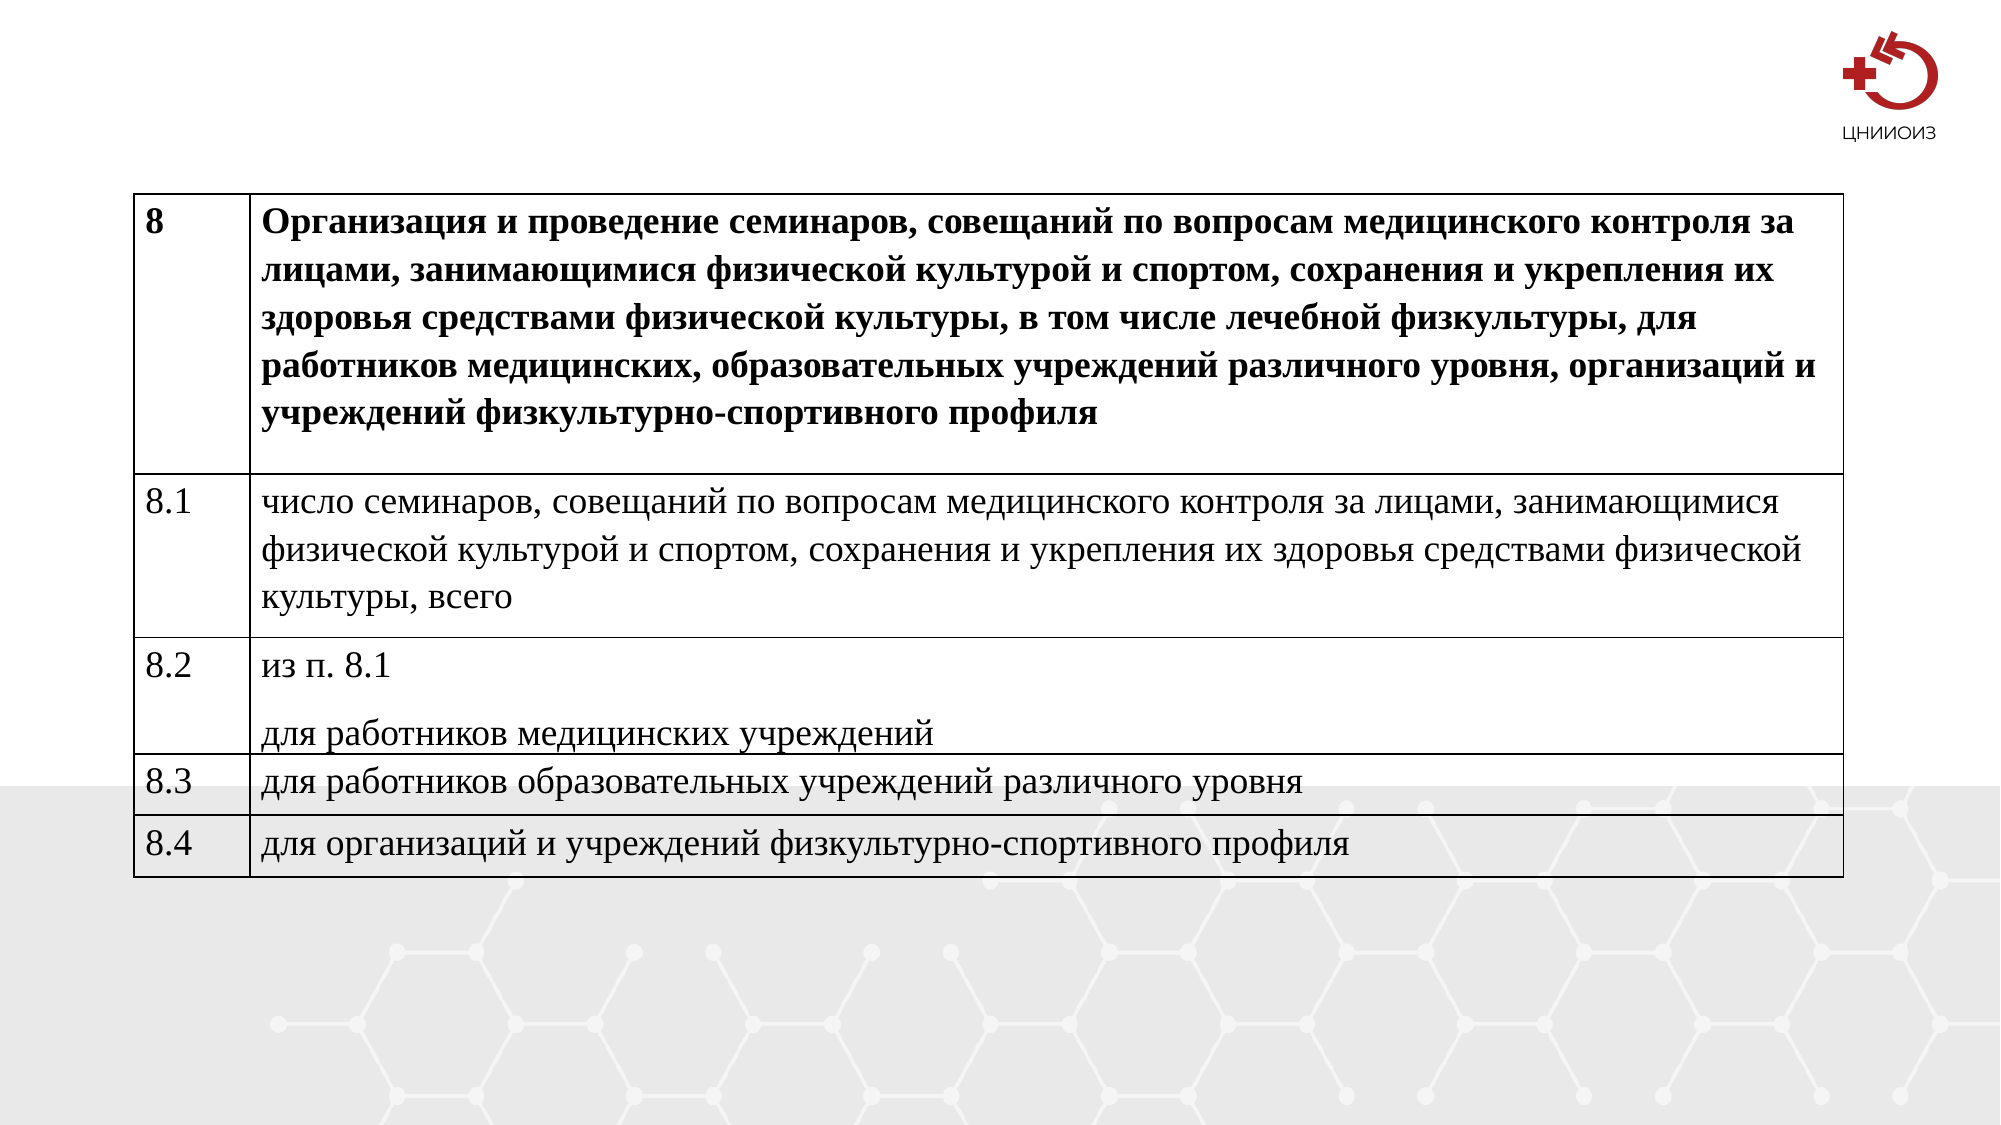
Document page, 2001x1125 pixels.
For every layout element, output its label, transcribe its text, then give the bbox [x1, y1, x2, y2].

picture [1843, 31, 1938, 142]
table_cell 8.1 [135, 475, 249, 637]
table_header 8 [135, 195, 249, 473]
picture [0, 786, 2000, 1125]
table_cell 8.2 [135, 638, 249, 753]
table_cell 8.3 [135, 755, 249, 786]
table_cell из п. 8.1 для работников медицинских учреждений [251, 638, 1843, 753]
table_header Организация и проведение семинаров, совещаний по вопросам медицинского контроля за лицами, занимающимися физической культурой и спортом, сохранения и укрепления их здоровья средствами физической культуры, в том числе лечебной физкультуры, для работников медицинских, образовательных учреждений различного уровня, организаций и учреждений физкультурно-спортивного профиля [251, 195, 1843, 473]
table_cell число семинаров, совещаний по вопросам медицинского контроля за лицами, занимающимися физической культурой и спортом, сохранения и укрепления их здоровья средствами физической культуры, всего [251, 475, 1843, 637]
table_cell для работников образовательных учреждений различного уровня [251, 755, 1843, 786]
